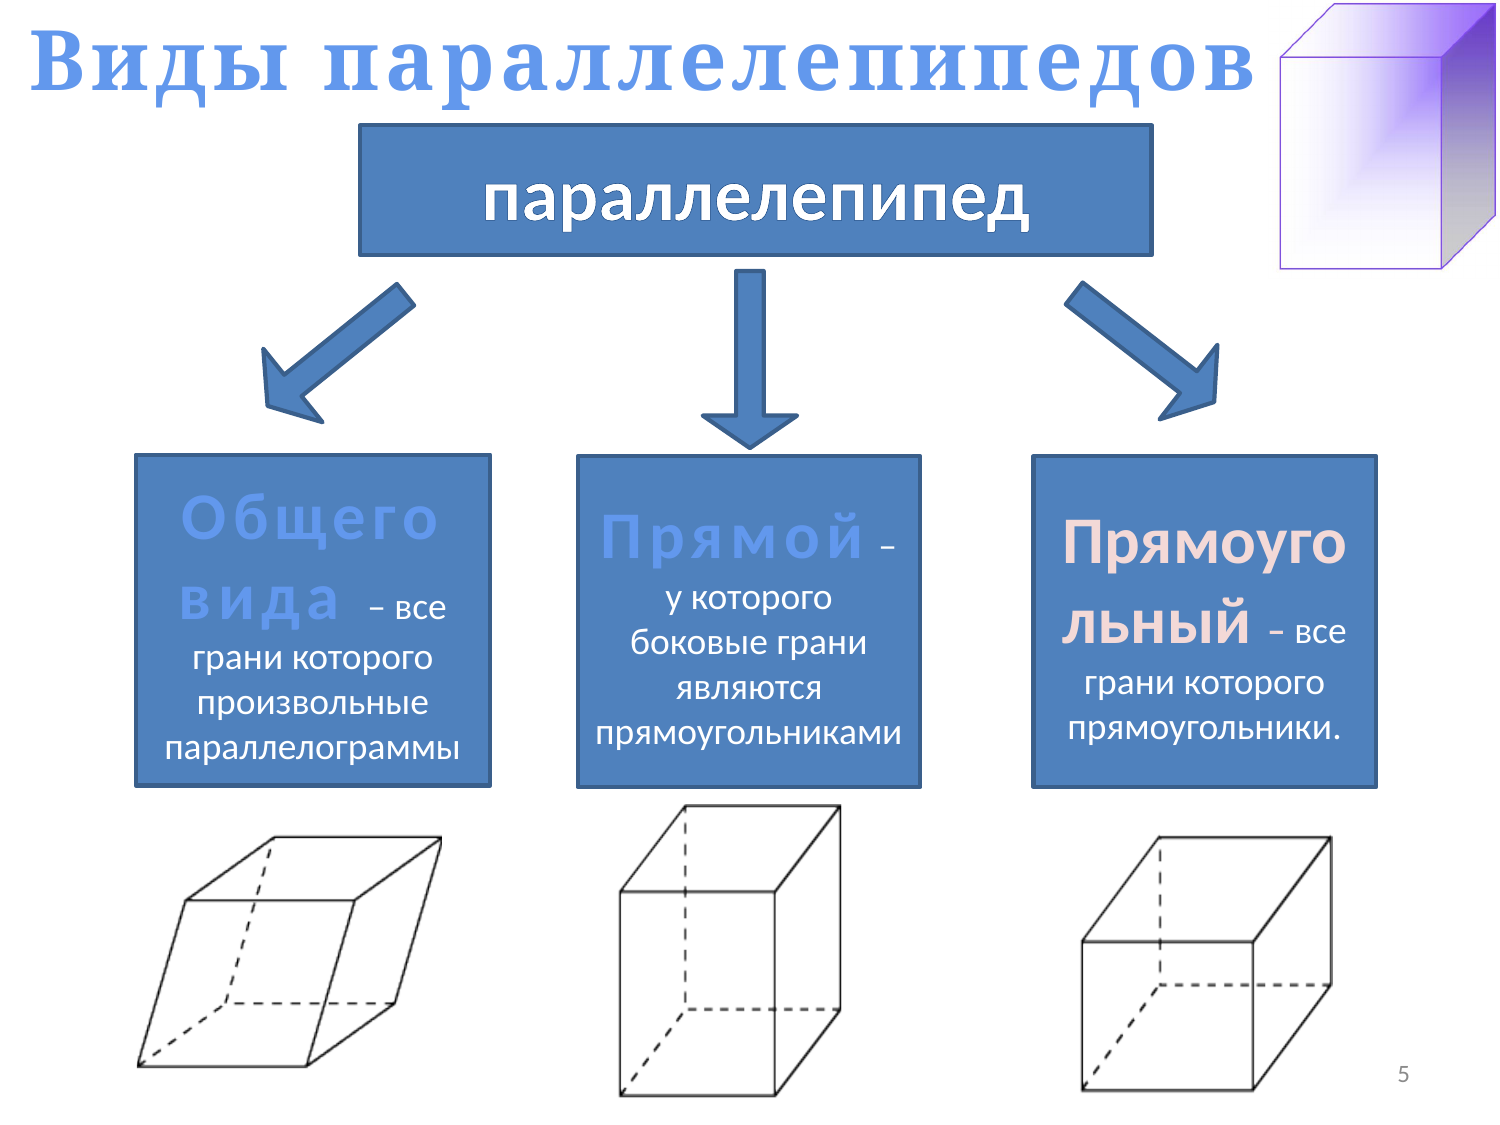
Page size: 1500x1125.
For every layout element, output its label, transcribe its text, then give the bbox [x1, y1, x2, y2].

picture [1068, 822, 1341, 1125]
slide_number 5 [1344, 1042, 1425, 1103]
picture [136, 813, 442, 1071]
text_box Виды параллелепипедов [0, 0, 1266, 115]
picture [1268, 0, 1500, 280]
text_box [135, 125, 1377, 788]
picture [596, 781, 857, 1109]
